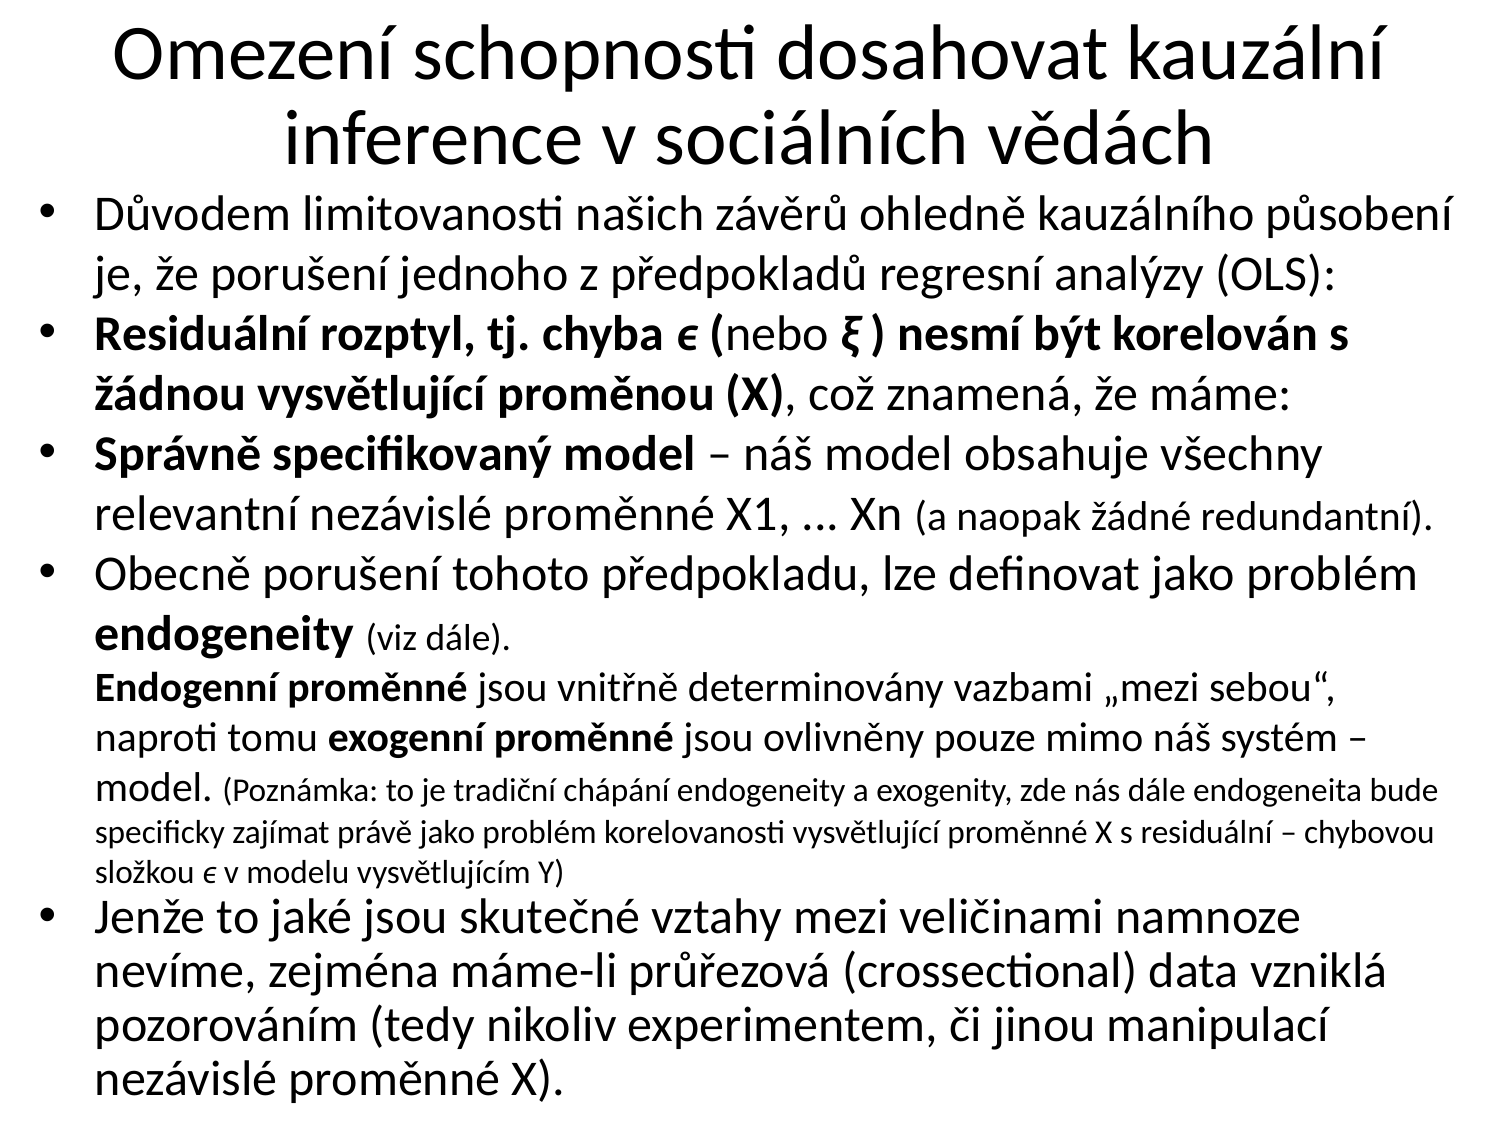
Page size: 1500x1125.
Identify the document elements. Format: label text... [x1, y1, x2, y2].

title Omezení schopnosti dosahovat kauzální inference v sociálních vědách [75, 2, 1425, 172]
list Důvodem limitovanosti našich závěrů ohledně kauzálního působení je, že porušení jednoho z předpokladů regresní analýzy (OLS): Residuální rozptyl, tj. chyba ϵ (nebo ξ ) nesmí být korelován s žádnou vysvětlující proměnou (X), což znamená, že máme: Správně specifikovaný model – náš model obsahuje všechny relevantní nezávislé proměnné X1, ... Xn (a naopak žádné redundantní). Obecně porušení tohoto předpokladu, lze definovat jako problém endogeneity (viz dále). Endogenní proměnné jsou vnitřně determinovány vazbami „mezi sebou“, naproti tomu exogenní proměnné jsou ovlivněny pouze mimo náš systém – model. (Poznámka: to je tradiční chápání endogeneity a exogenity, zde nás dále endogeneita bude specificky zajímat právě jako problém korelovanosti vysvětlující proměnné X s residuální – chybovou složkou ϵ v modelu vysvětlujícím Y) Jenže to jaké jsou skutečné vztahy mezi veličinami namnoze nevíme, zejména máme-li průřezová (crossectional) data vzniklá pozorováním (tedy nikoliv experimentem, či jinou manipulací nezávislé proměnné X). [23, 172, 1477, 1094]
